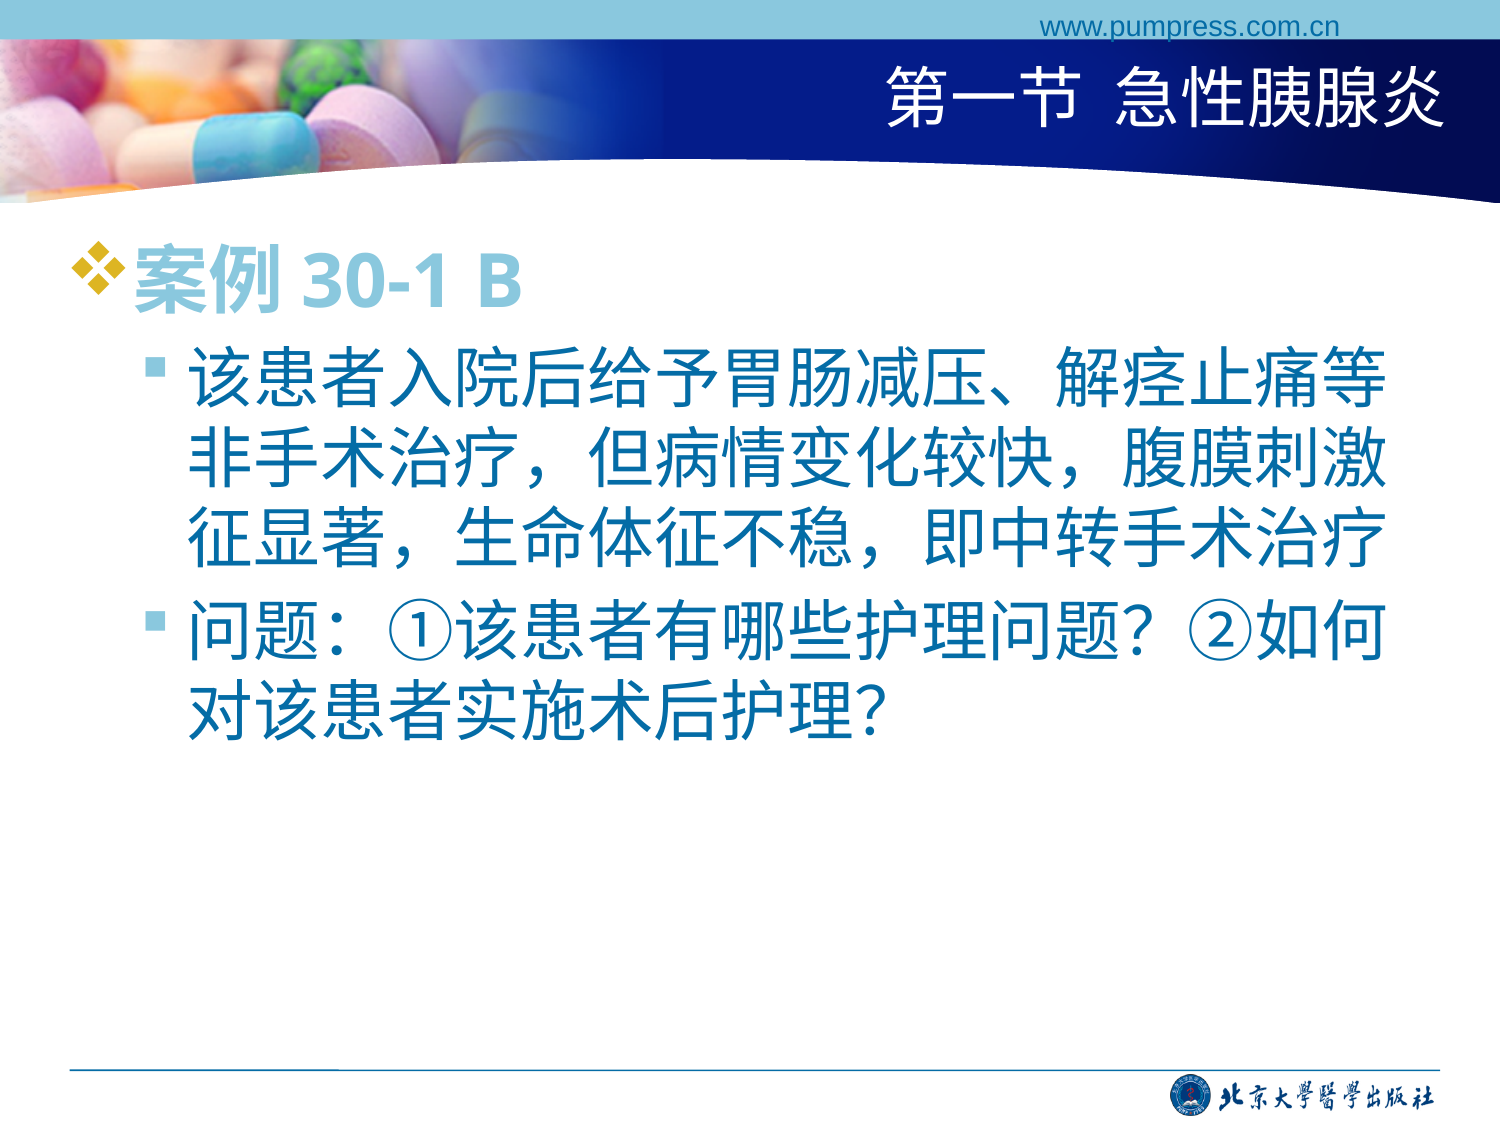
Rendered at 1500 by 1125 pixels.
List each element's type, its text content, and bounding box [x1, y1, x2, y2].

list 案例30-1 B 该患者入院后给予胃肠减压、解痉止痛等非手术治疗，但病情变化较快，腹膜刺激征显著，生命体征不稳，即中转手术治疗 问题：①该患者有哪些护理问题？②如何对该患者实施术后护理？ [49, 224, 1463, 1026]
picture [1170, 1074, 1436, 1118]
slide_number www.pumpress.com.cn [1025, 0, 1463, 38]
picture [0, 40, 1500, 203]
title 第一节 急性胰腺炎 [137, 49, 1463, 143]
